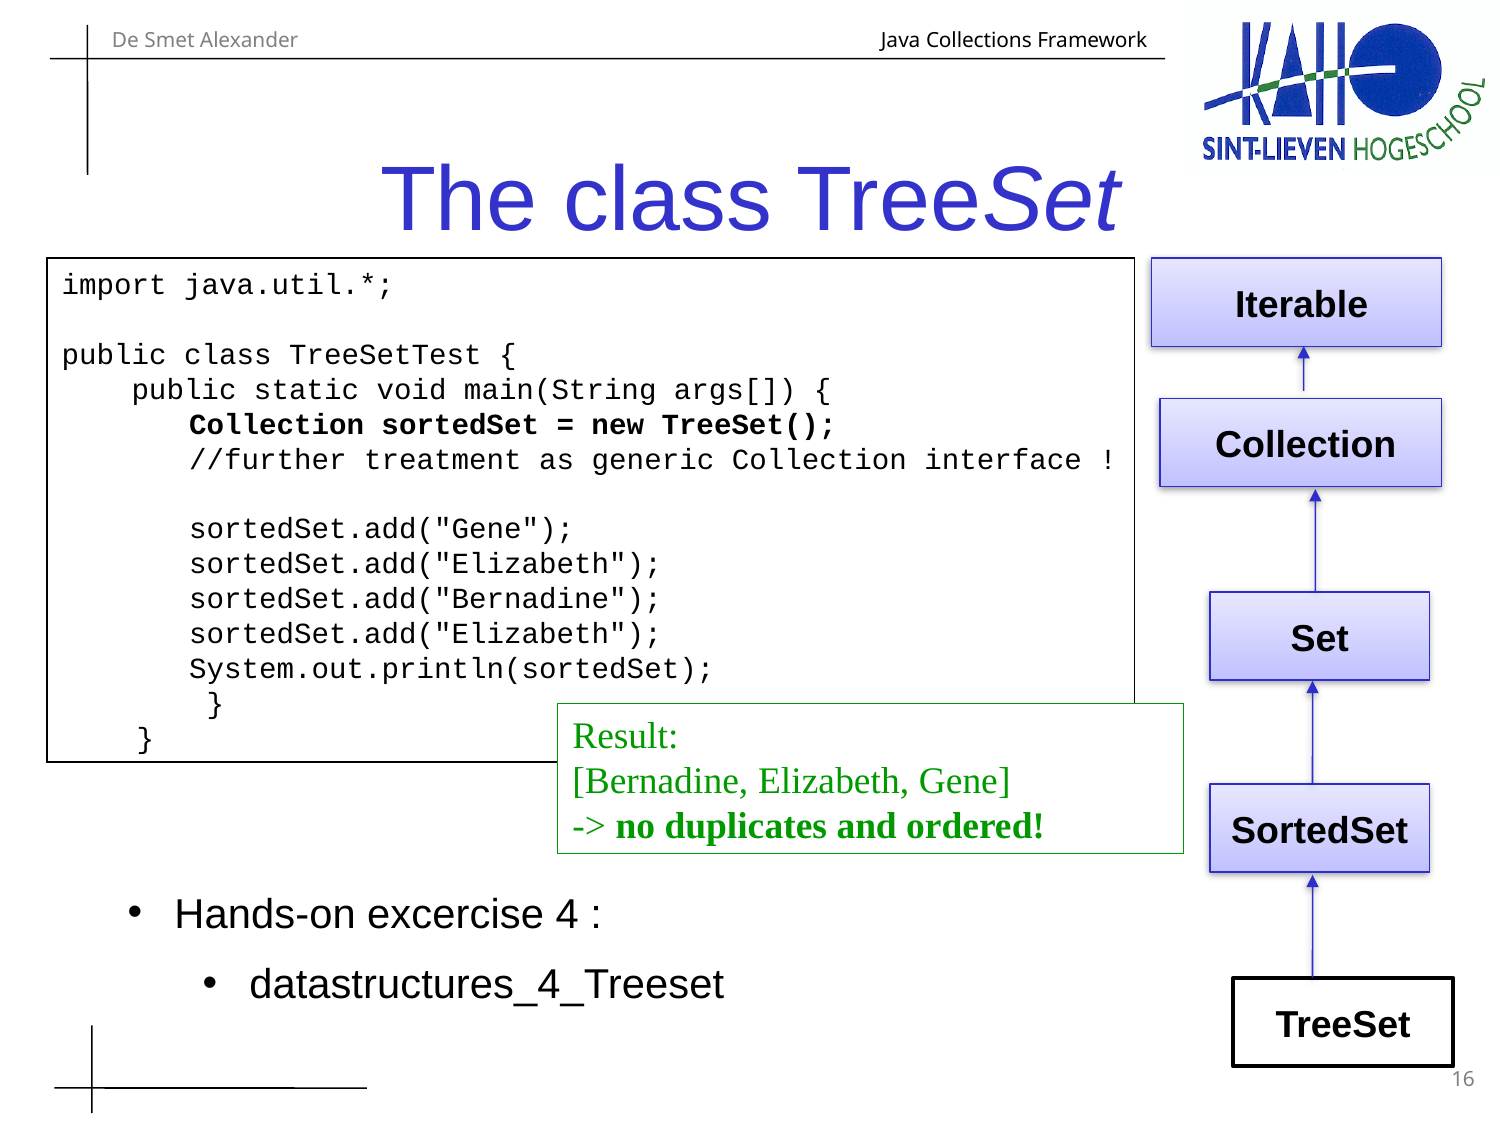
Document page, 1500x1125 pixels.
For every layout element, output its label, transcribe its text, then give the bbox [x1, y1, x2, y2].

list Hands-on excercise 4 : datastructures_4_Treeset [112, 878, 786, 1044]
text_box Iterable [1151, 257, 1442, 347]
text_box SortedSet [1209, 783, 1430, 873]
text_box Collection [1159, 398, 1442, 487]
text_box [1306, 680, 1319, 784]
title The class TreeSet [112, 99, 1388, 288]
text_box [1297, 346, 1310, 391]
text_box [1306, 874, 1319, 978]
text_box TreeSet [1231, 976, 1455, 1068]
text_box [1309, 489, 1322, 592]
text_box import java.util.*; public class TreeSetTest { public static void main(String args[]) { Collection sortedSet = new TreeSet(); //further treatment as generic Collection interface ! sortedSet.add("Gene"); sortedSet.add("Elizabeth"); sortedSet.add("Bernadine"); sortedSet.add("Elizabeth"); System.out.println(sortedSet); } } [46, 257, 1135, 762]
text_box Result: [Bernadine, Elizabeth, Gene] -> no duplicates and ordered! [557, 703, 1184, 854]
text_box Set [1209, 591, 1430, 681]
picture [1187, 0, 1500, 173]
